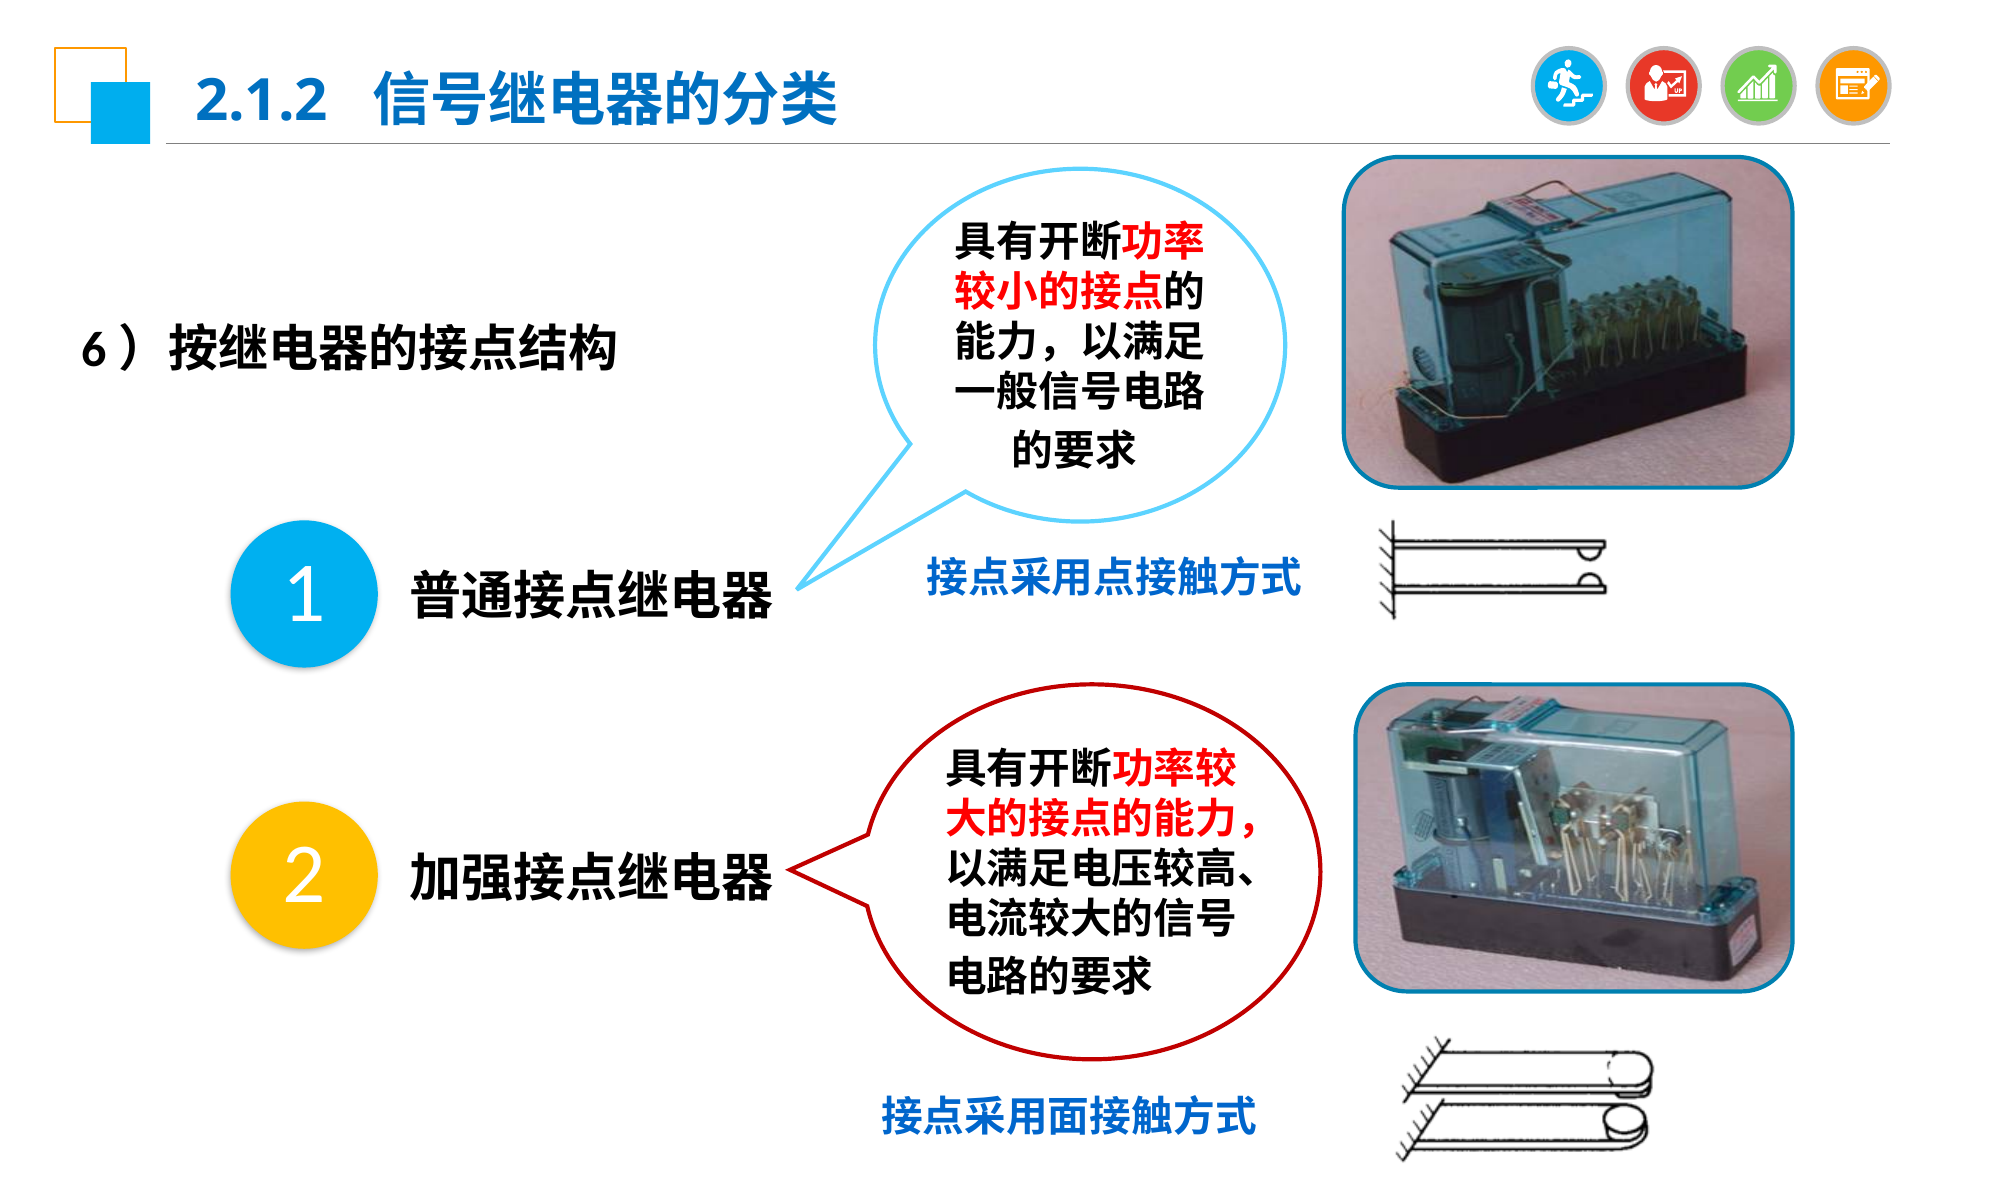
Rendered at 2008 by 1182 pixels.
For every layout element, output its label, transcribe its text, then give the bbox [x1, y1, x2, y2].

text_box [230, 801, 379, 949]
text_box [1341, 154, 1795, 490]
text_box 具有开断功率较大的接点的能力，以满足电压较高、电流较大的信号电路的要求 [789, 684, 1321, 1060]
text_box 2.1.2 信号继电器的分类 [174, 51, 860, 142]
text_box 6）按继电器的接点结构 [66, 309, 880, 385]
text_box [1353, 682, 1795, 994]
picture [1378, 1021, 1681, 1182]
text_box 接点采用面接触方式 [866, 1082, 1272, 1148]
picture [1343, 508, 1646, 637]
text_box 普通接点继电器 [394, 555, 887, 633]
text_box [230, 520, 379, 668]
text_box 具有开断功率较小的接点的能力，以满足一般信号电路的要求 [796, 168, 1286, 590]
text_box 加强接点继电器 [394, 836, 864, 914]
text_box 接点采用点接触方式 [911, 543, 1318, 609]
